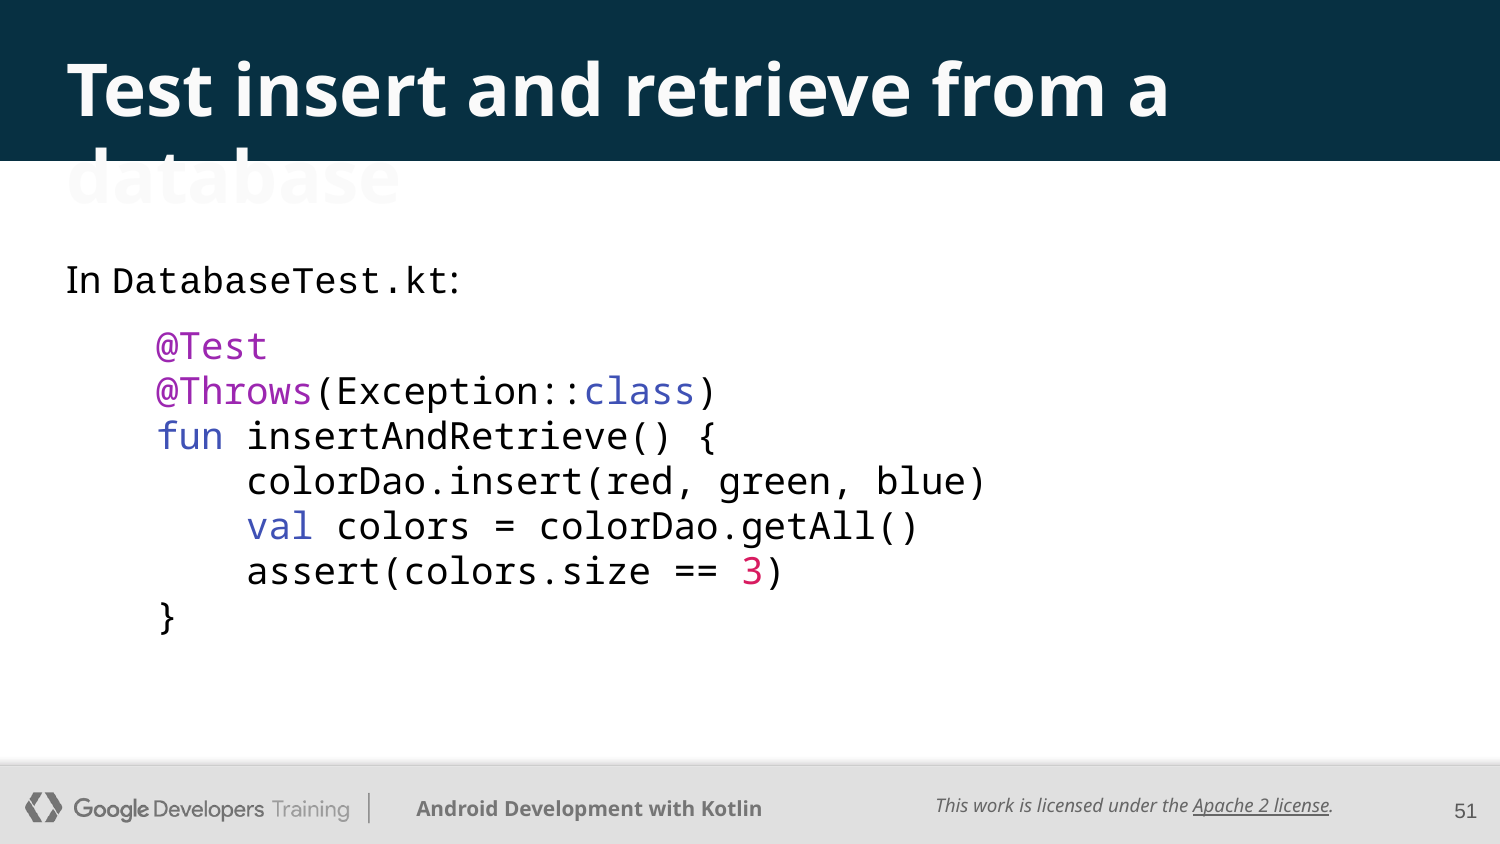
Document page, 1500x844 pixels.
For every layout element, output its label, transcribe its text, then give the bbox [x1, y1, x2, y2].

list In DatabaseTest.kt: @Test @Throws(Exception::class) fun insertAndRetrieve() { colorDao.insert(red, green, blue) val colors = colorDao.getAll() assert(colors.size == 3) } [51, 241, 1449, 710]
picture [0, 161, 1500, 844]
title Test insert and retrieve from a database [51, 28, 1449, 122]
slide_number ‹#› [1402, 777, 1493, 842]
